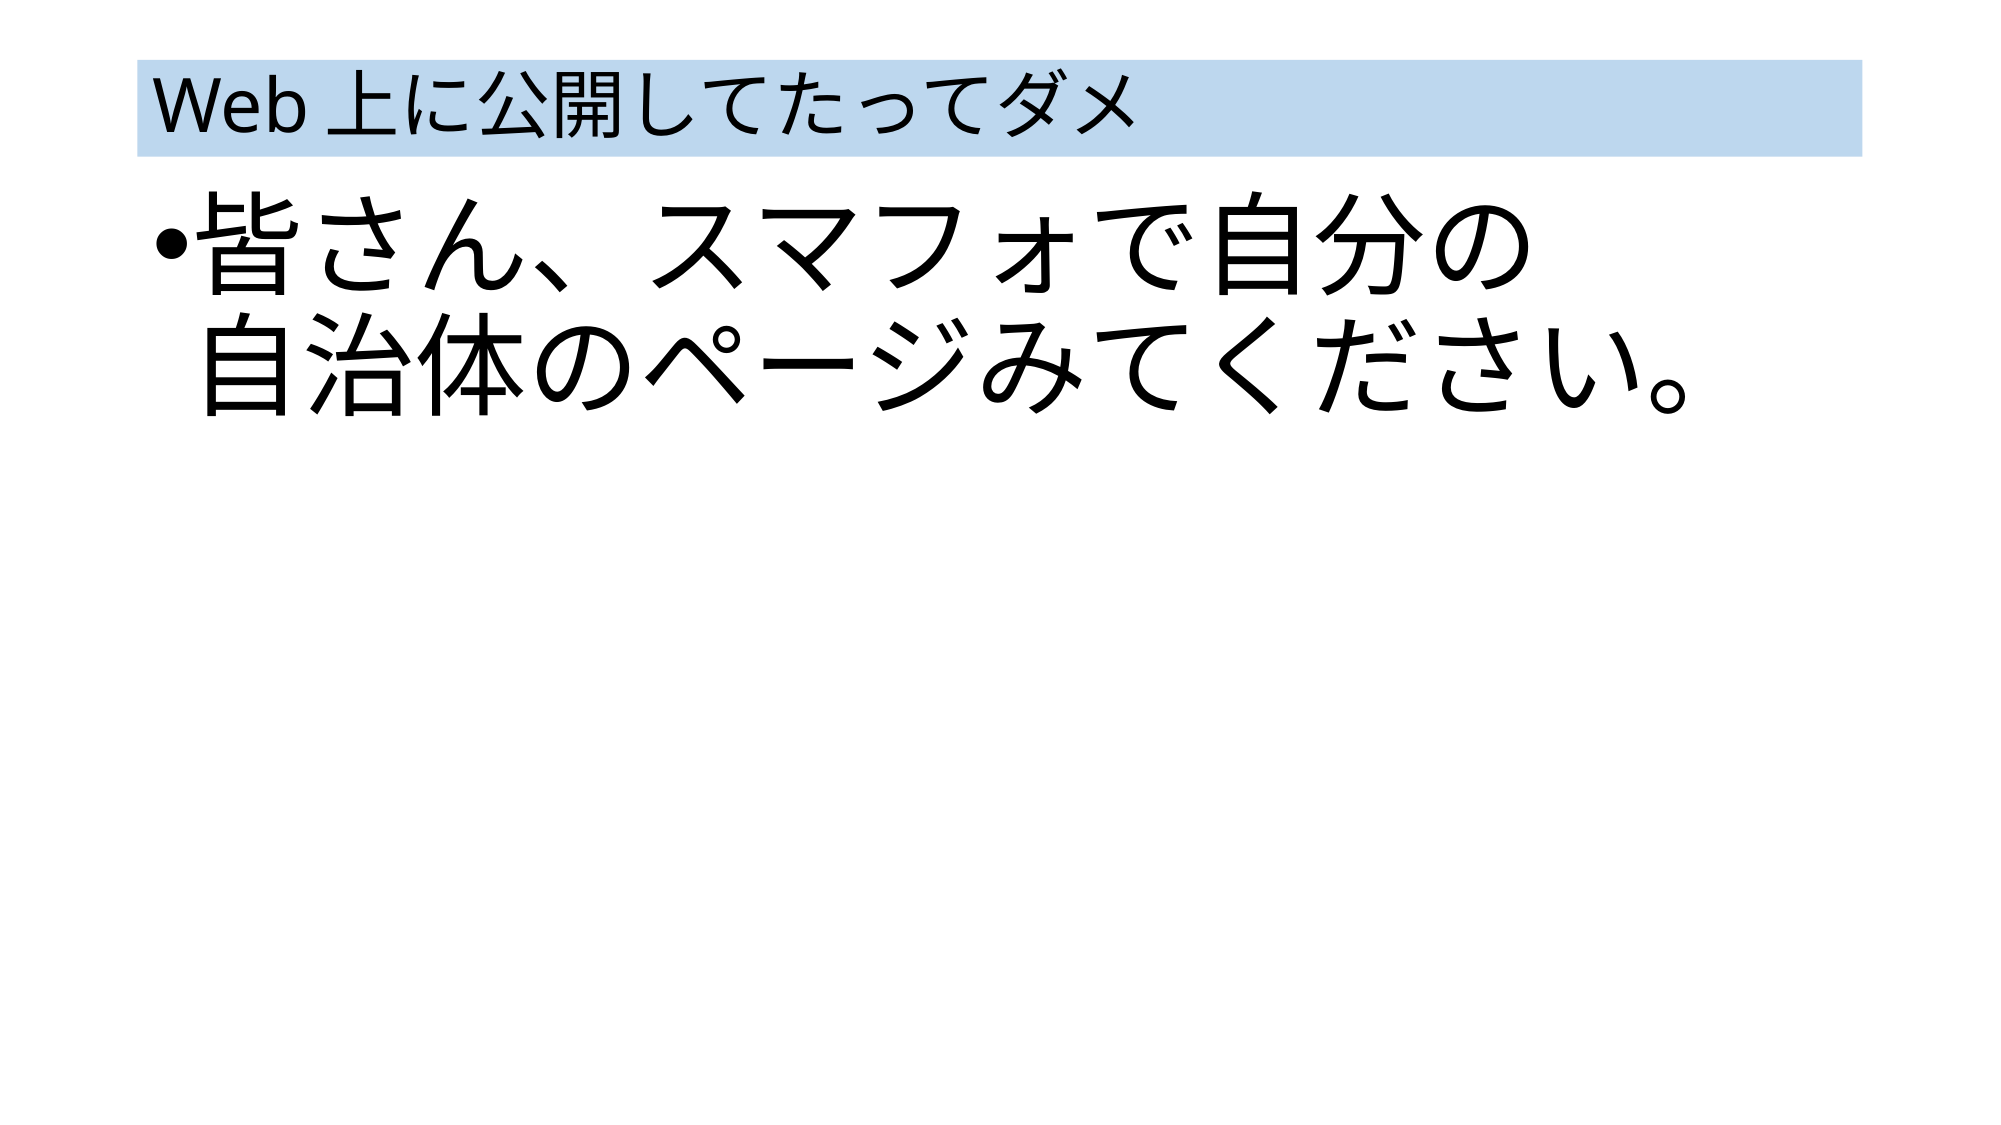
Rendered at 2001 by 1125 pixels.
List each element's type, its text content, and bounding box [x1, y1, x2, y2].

list 皆さん、スマフォで自分の 自治体のページみてください。 [137, 181, 1863, 1014]
title Web上に公開してたってダメ [137, 59, 1863, 157]
